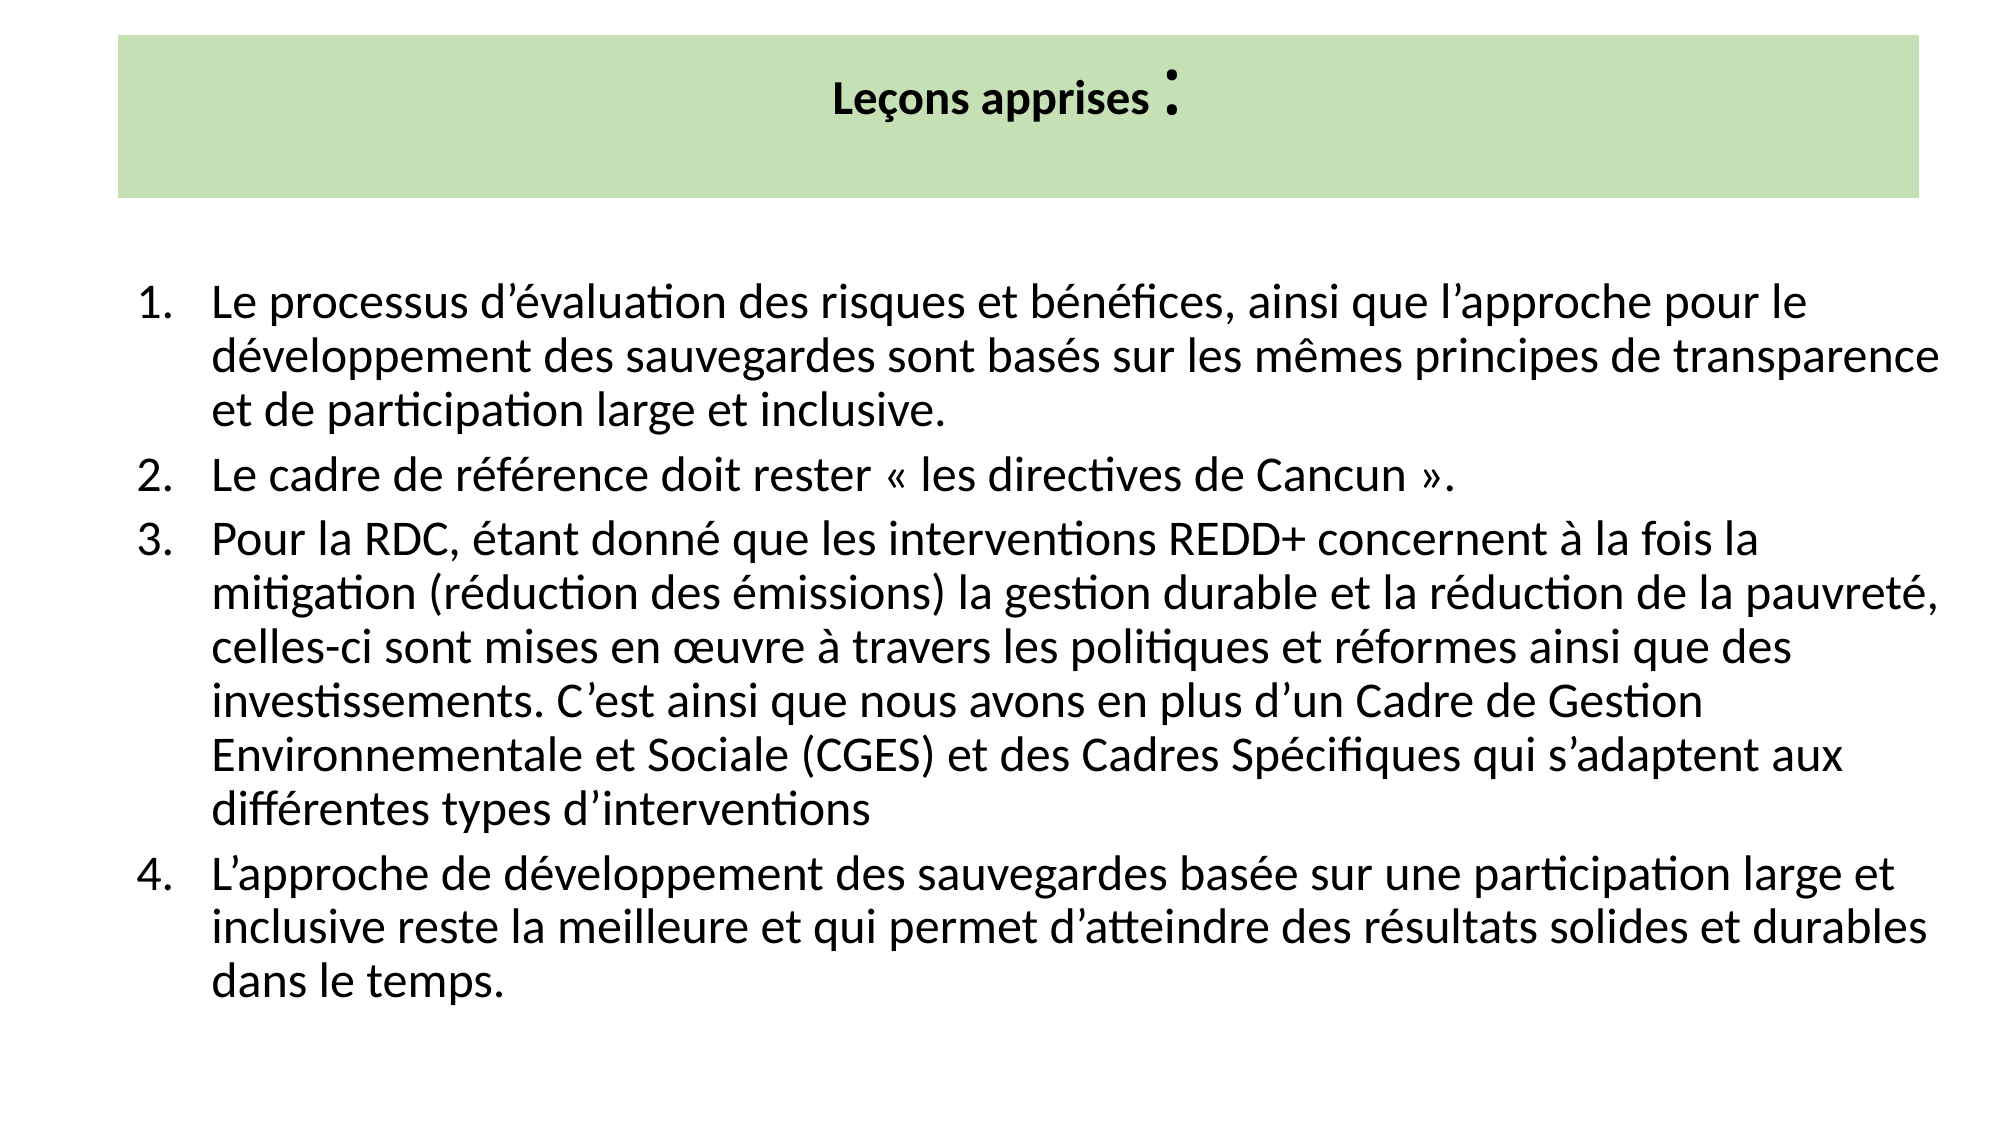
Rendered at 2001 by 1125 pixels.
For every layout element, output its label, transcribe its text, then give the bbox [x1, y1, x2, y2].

title Leçons apprises : [118, 34, 1919, 198]
subtitle Le processus d’évaluation des risques et bénéfices, ainsi que l’approche pour le développement des sauvegardes sont basés sur les mêmes principes de transparence et de participation large et inclusive. Le cadre de référence doit rester « les directives de Cancun ». Pour la RDC, étant donné que les interventions REDD+ concernent à la fois la mitigation (réduction des émissions) la gestion durable et la réduction de la pauvreté, celles-ci sont mises en œuvre à travers les politiques et réformes ainsi que des investissements. C’est ainsi que nous avons en plus d’un Cadre de Gestion Environnementale et Sociale (CGES) et des Cadres Spécifiques qui s’adaptent aux différentes types d’interventions L’approche de développement des sauvegardes basée sur une participation large et inclusive reste la meilleure et qui permet d’atteindre des résultats solides et durables dans le temps. [46, 197, 1977, 1084]
